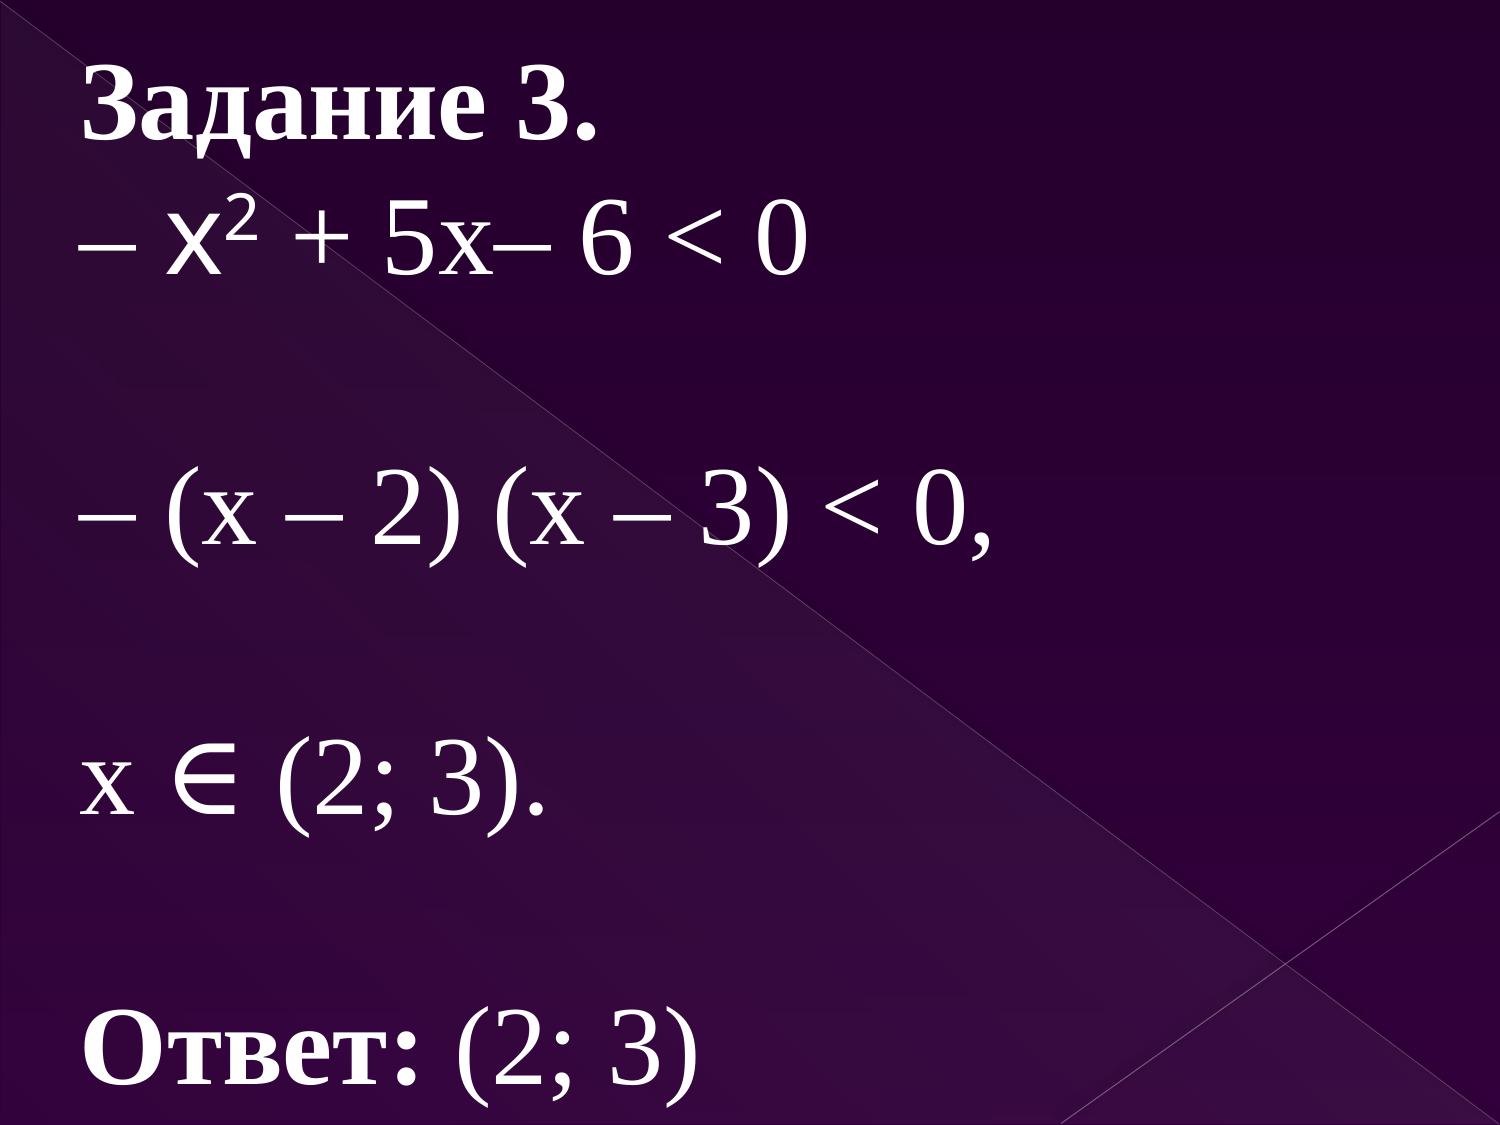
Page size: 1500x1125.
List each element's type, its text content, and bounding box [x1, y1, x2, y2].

text_box Задание 3. – х2 + 5x– 6 < 0 – (x – 2) (x – 3) < 0, х ∈ (2; 3). Ответ: (2; 3) [64, 19, 1447, 1115]
